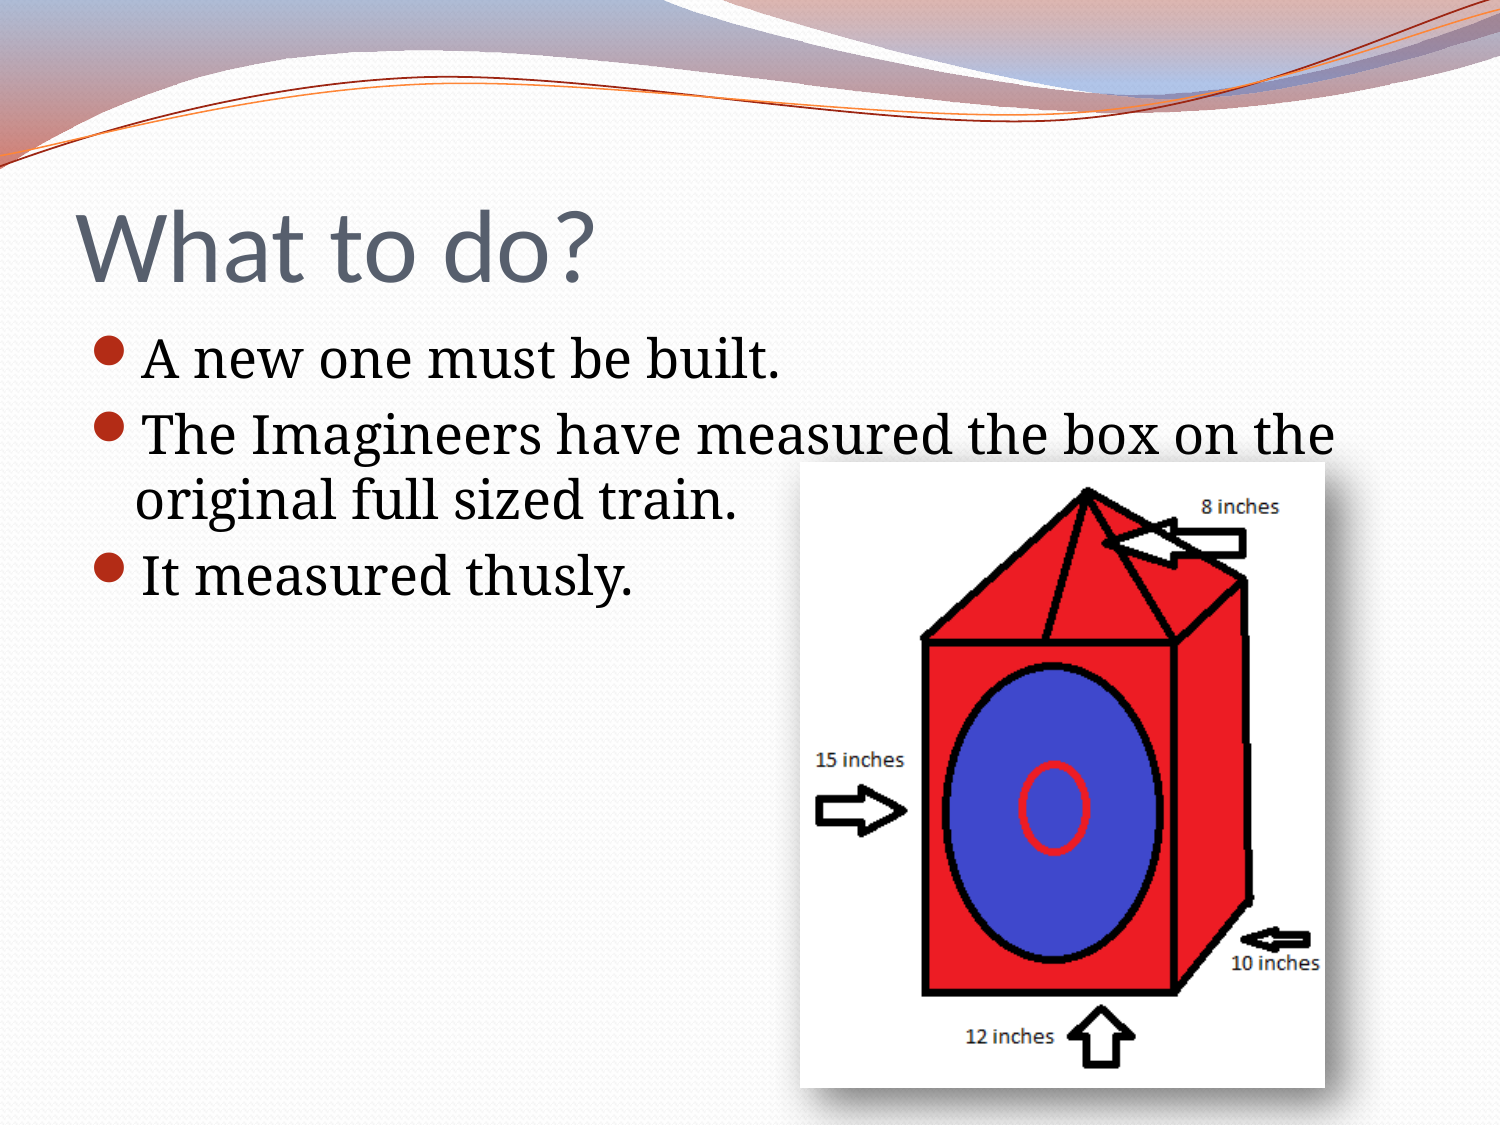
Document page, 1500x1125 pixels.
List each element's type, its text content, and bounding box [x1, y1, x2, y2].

title What to do? [75, 115, 1425, 303]
picture [799, 462, 1326, 1088]
list A new one must be built. The Imagineers have measured the box on the original full sized train. It measured thusly. [75, 317, 1425, 1038]
